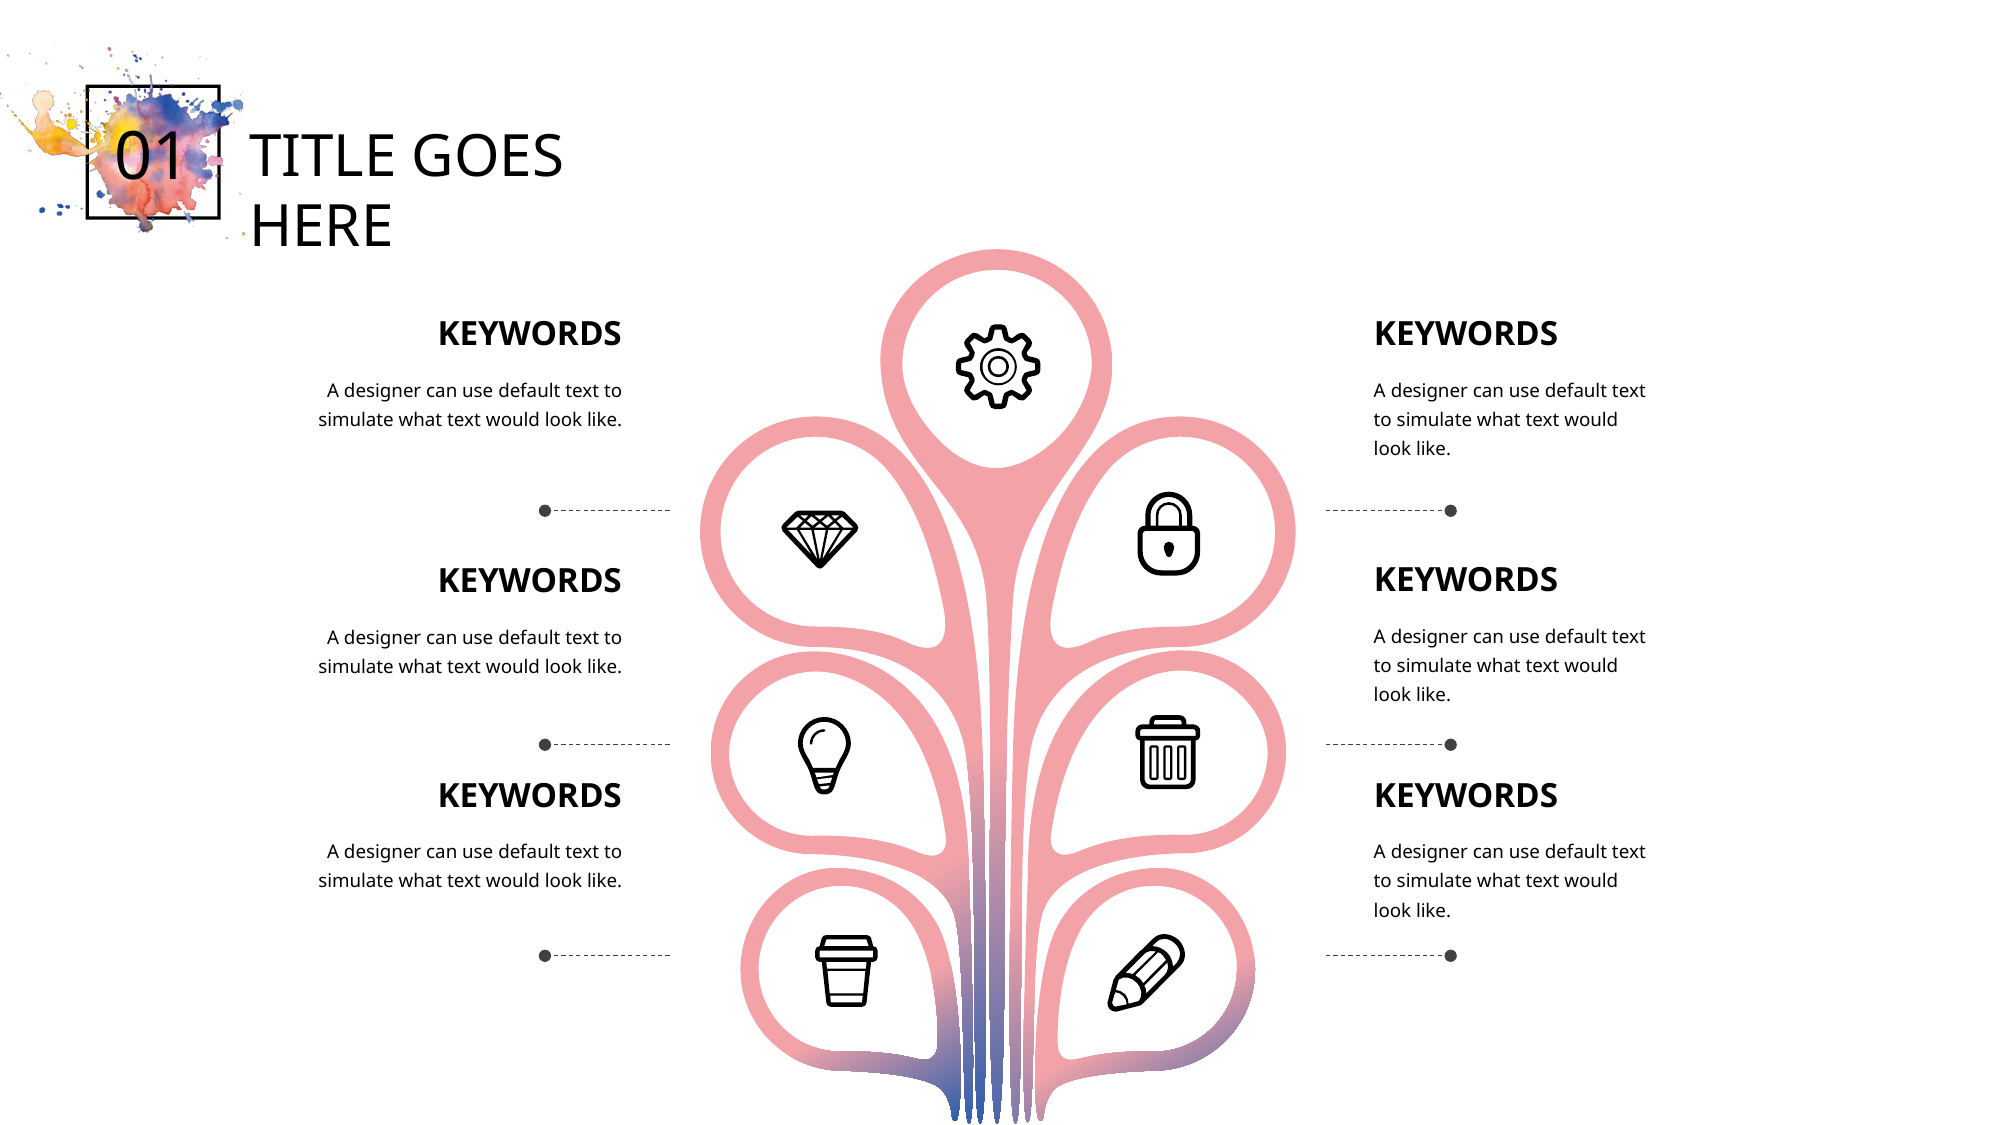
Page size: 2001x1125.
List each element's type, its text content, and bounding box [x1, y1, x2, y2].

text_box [1135, 715, 1201, 790]
text_box A designer can use default text to simulate what text would look like. [298, 611, 637, 685]
text_box A designer can use default text to simulate what text would look like. [1359, 364, 1672, 467]
text_box [815, 935, 878, 1007]
text_box [781, 510, 859, 569]
text_box [700, 416, 986, 1124]
text_box KEYWORDS [1359, 551, 1671, 606]
text_box A designer can use default text to simulate what text would look like. [1359, 610, 1672, 713]
text_box KEYWORDS [1359, 305, 1671, 360]
text_box [710, 651, 974, 1124]
text_box KEYWORDS [330, 552, 637, 607]
text_box [1034, 867, 1256, 1121]
text_box KEYWORDS [1359, 766, 1671, 822]
text_box KEYWORDS [330, 766, 637, 822]
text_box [0, 42, 680, 240]
text_box A designer can use default text to simulate what text would look like. [1359, 825, 1672, 929]
text_box [1009, 416, 1296, 1124]
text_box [955, 324, 1041, 409]
text_box [740, 867, 961, 1121]
text_box [1107, 934, 1185, 1012]
text_box A designer can use default text to simulate what text would look like. [298, 825, 637, 899]
text_box KEYWORDS [330, 305, 637, 360]
text_box [1023, 650, 1287, 1123]
text_box A designer can use default text to simulate what text would look like. [298, 364, 637, 438]
text_box [880, 249, 1113, 1124]
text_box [797, 716, 851, 795]
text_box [1137, 491, 1201, 576]
